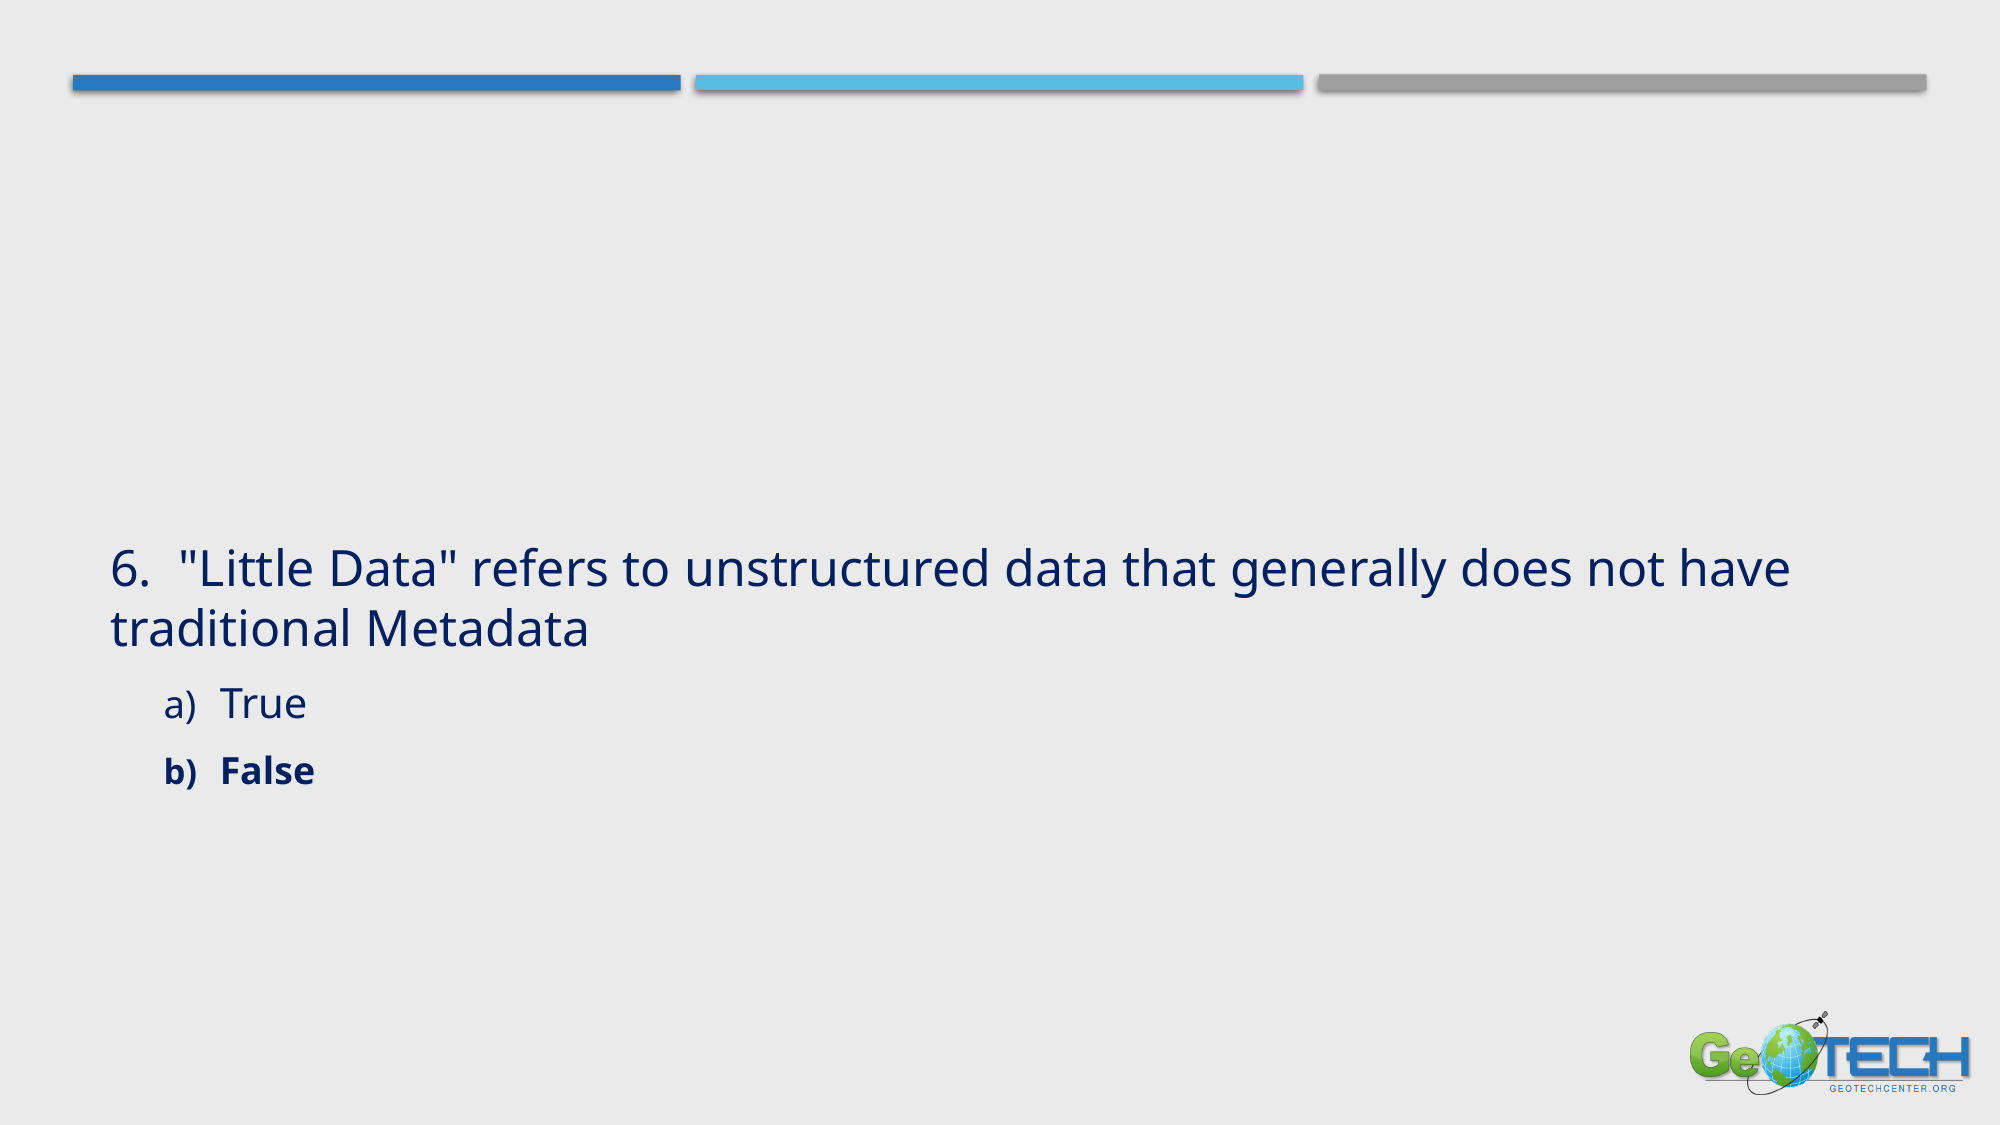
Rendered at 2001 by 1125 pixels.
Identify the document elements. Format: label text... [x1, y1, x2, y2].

picture [1688, 1011, 1973, 1095]
list 6. "Little Data" refers to unstructured data that generally does not have traditional Metadata True False [95, 362, 1905, 966]
